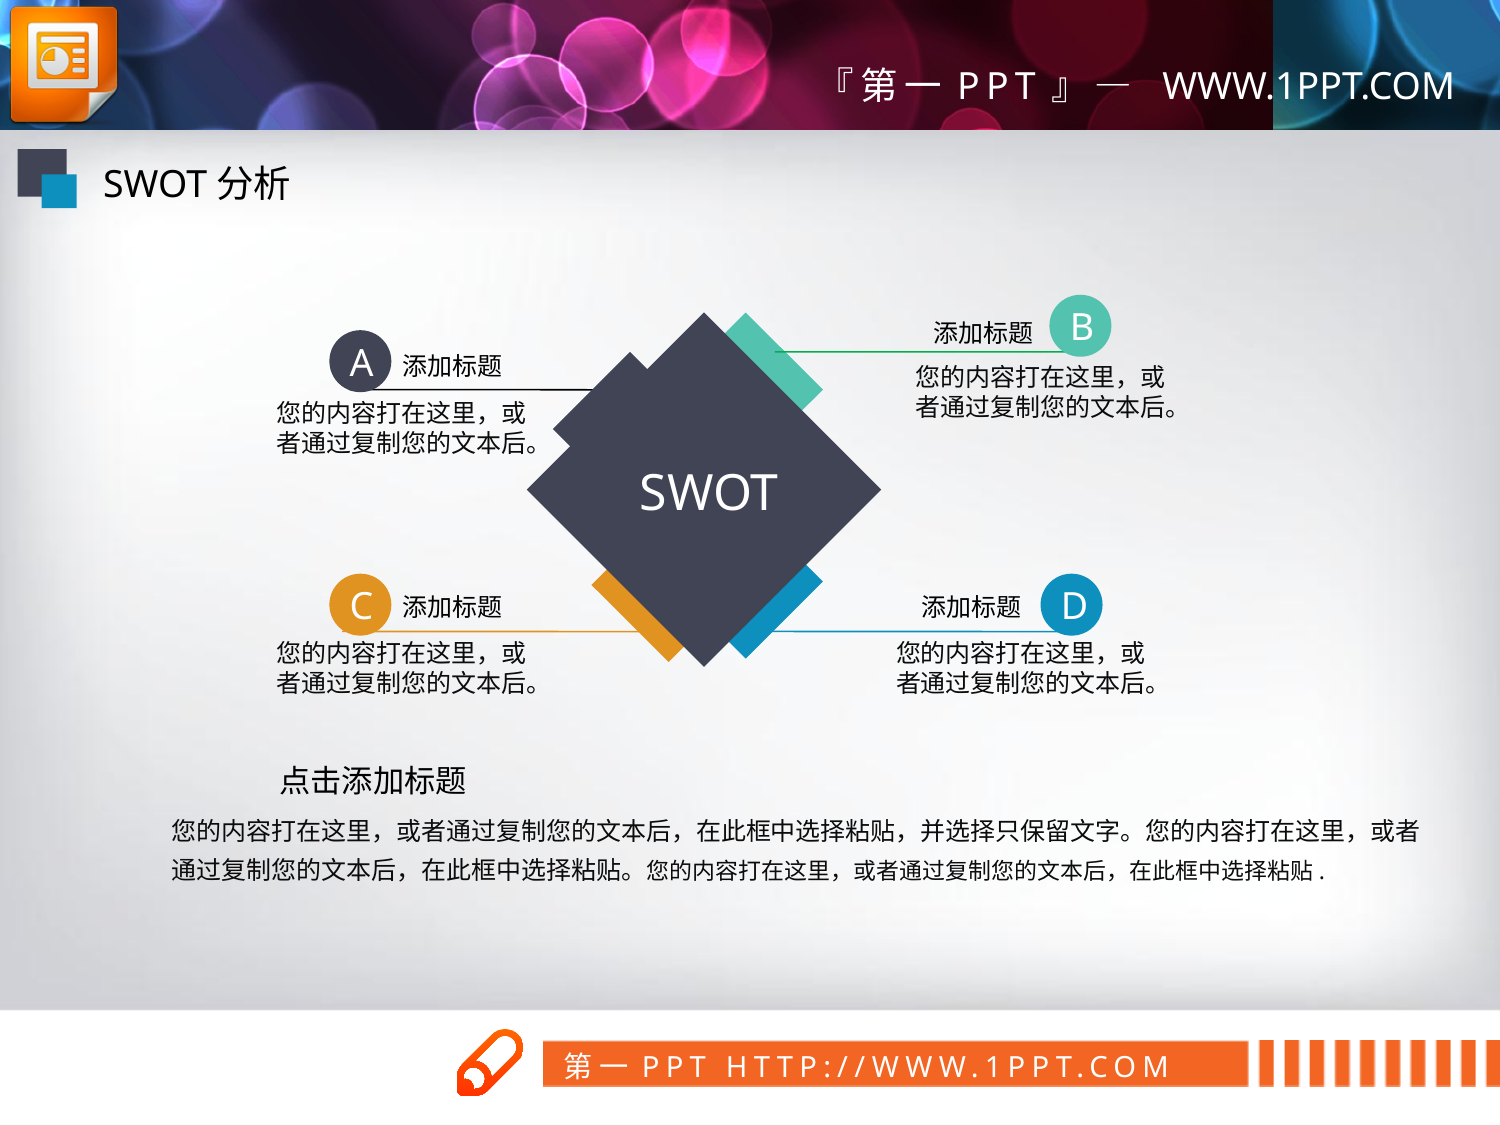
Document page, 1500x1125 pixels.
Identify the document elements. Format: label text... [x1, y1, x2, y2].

text_box 添加标题 [390, 344, 514, 386]
text_box 添加标题 [910, 585, 1033, 627]
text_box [17, 148, 77, 209]
text_box 您的内容打在这里，或者通过复制您的文本后。 [265, 631, 549, 703]
text_box SWOT分析 [88, 152, 306, 213]
text_box A [329, 330, 390, 392]
picture [0, 0, 1500, 1012]
text_box B [1049, 294, 1112, 355]
picture [543, 1040, 1500, 1087]
text_box 您的内容打在这里，或者通过复制您的文本后。 [884, 631, 1165, 703]
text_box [156, 753, 1441, 894]
text_box 您的内容打在这里，或者通过复制您的文本后。 [904, 355, 1185, 427]
text_box C [329, 573, 390, 631]
text_box 您的内容打在这里，或者通过复制您的文本后。 [265, 392, 521, 464]
text_box 添加标题 [922, 311, 1045, 354]
text_box D [1040, 573, 1103, 631]
text_box 添加标题 [390, 585, 514, 627]
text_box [526, 312, 882, 668]
